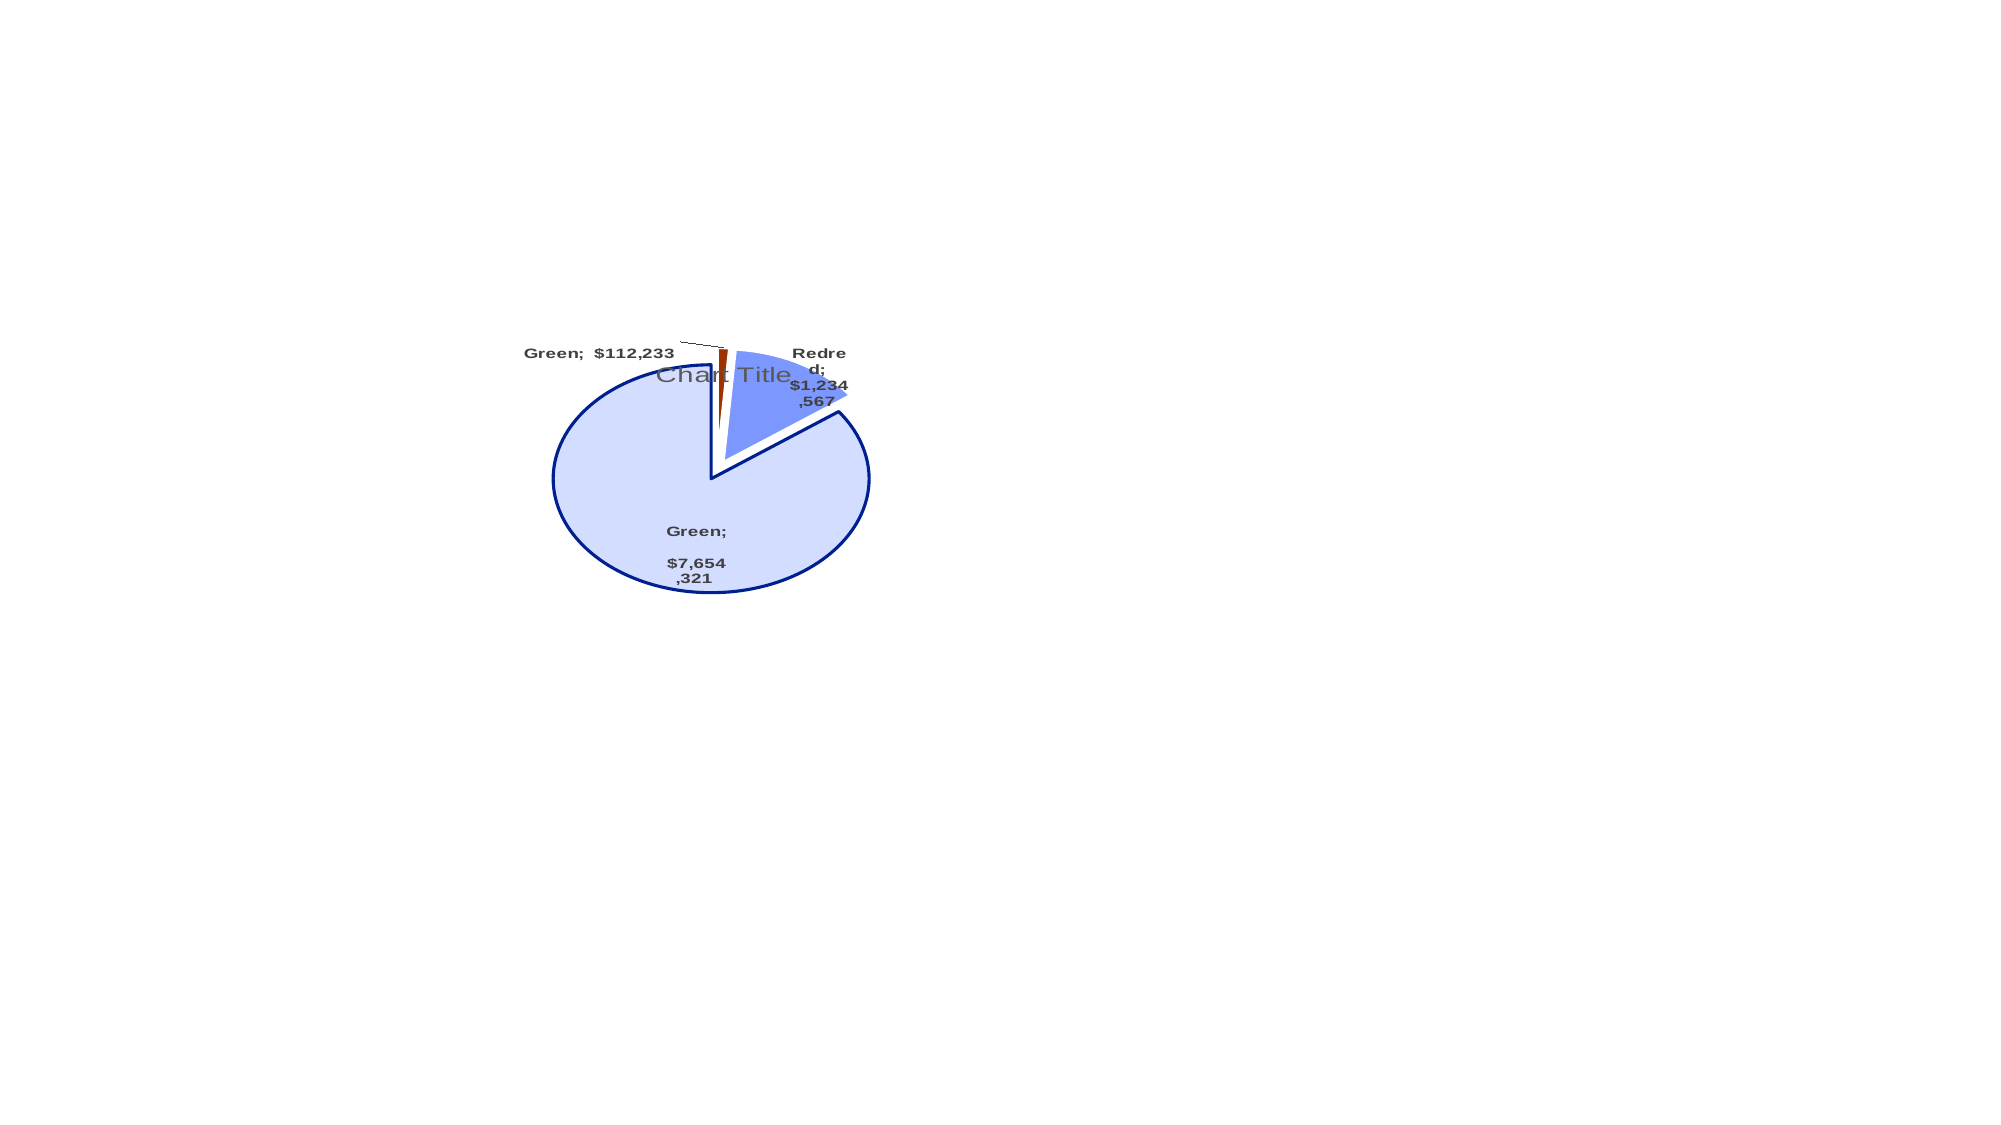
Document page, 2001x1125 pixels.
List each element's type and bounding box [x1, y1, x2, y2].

chart [481, 294, 968, 650]
